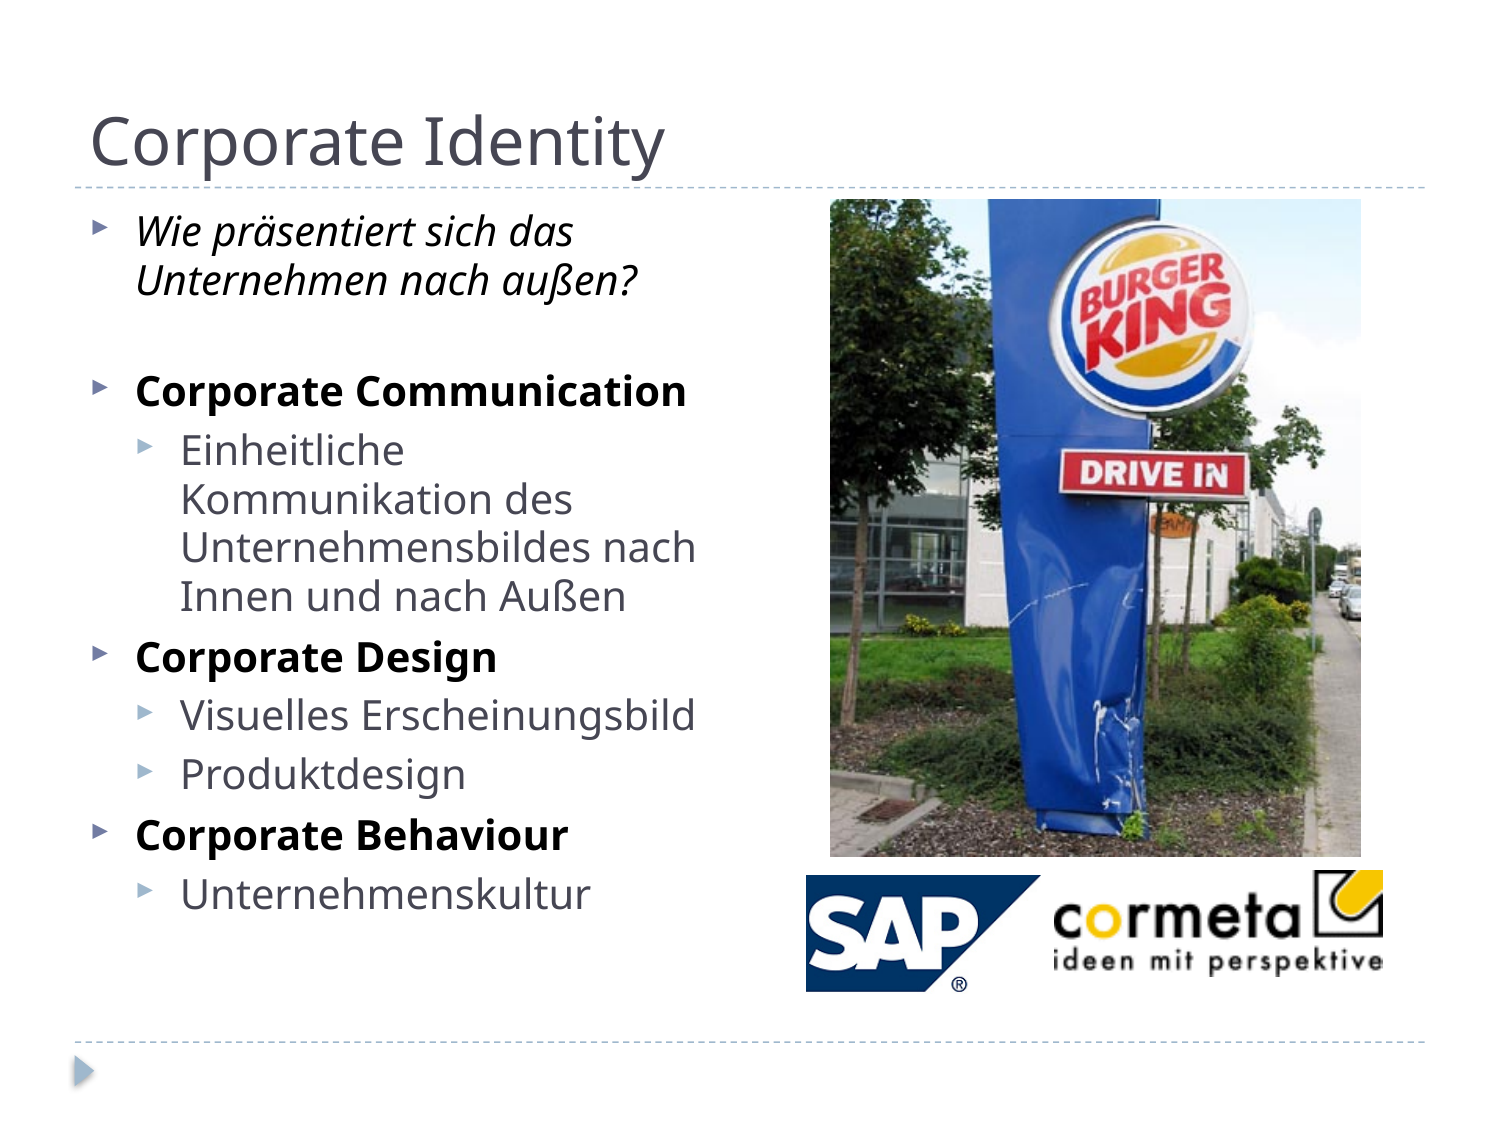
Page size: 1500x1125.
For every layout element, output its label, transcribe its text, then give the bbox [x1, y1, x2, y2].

title Corporate Identity [75, 24, 1425, 188]
picture [1054, 869, 1383, 977]
list Wie präsentiert sich das Unternehmen nach außen? Corporate Communication Einheitliche Kommunikation des Unternehmensbildes nach Innen und nach Außen Corporate Design Visuelles Erscheinungsbild Produktdesign Corporate Behaviour Unternehmenskultur [75, 200, 734, 1006]
picture [806, 875, 1042, 995]
picture [829, 199, 1361, 858]
